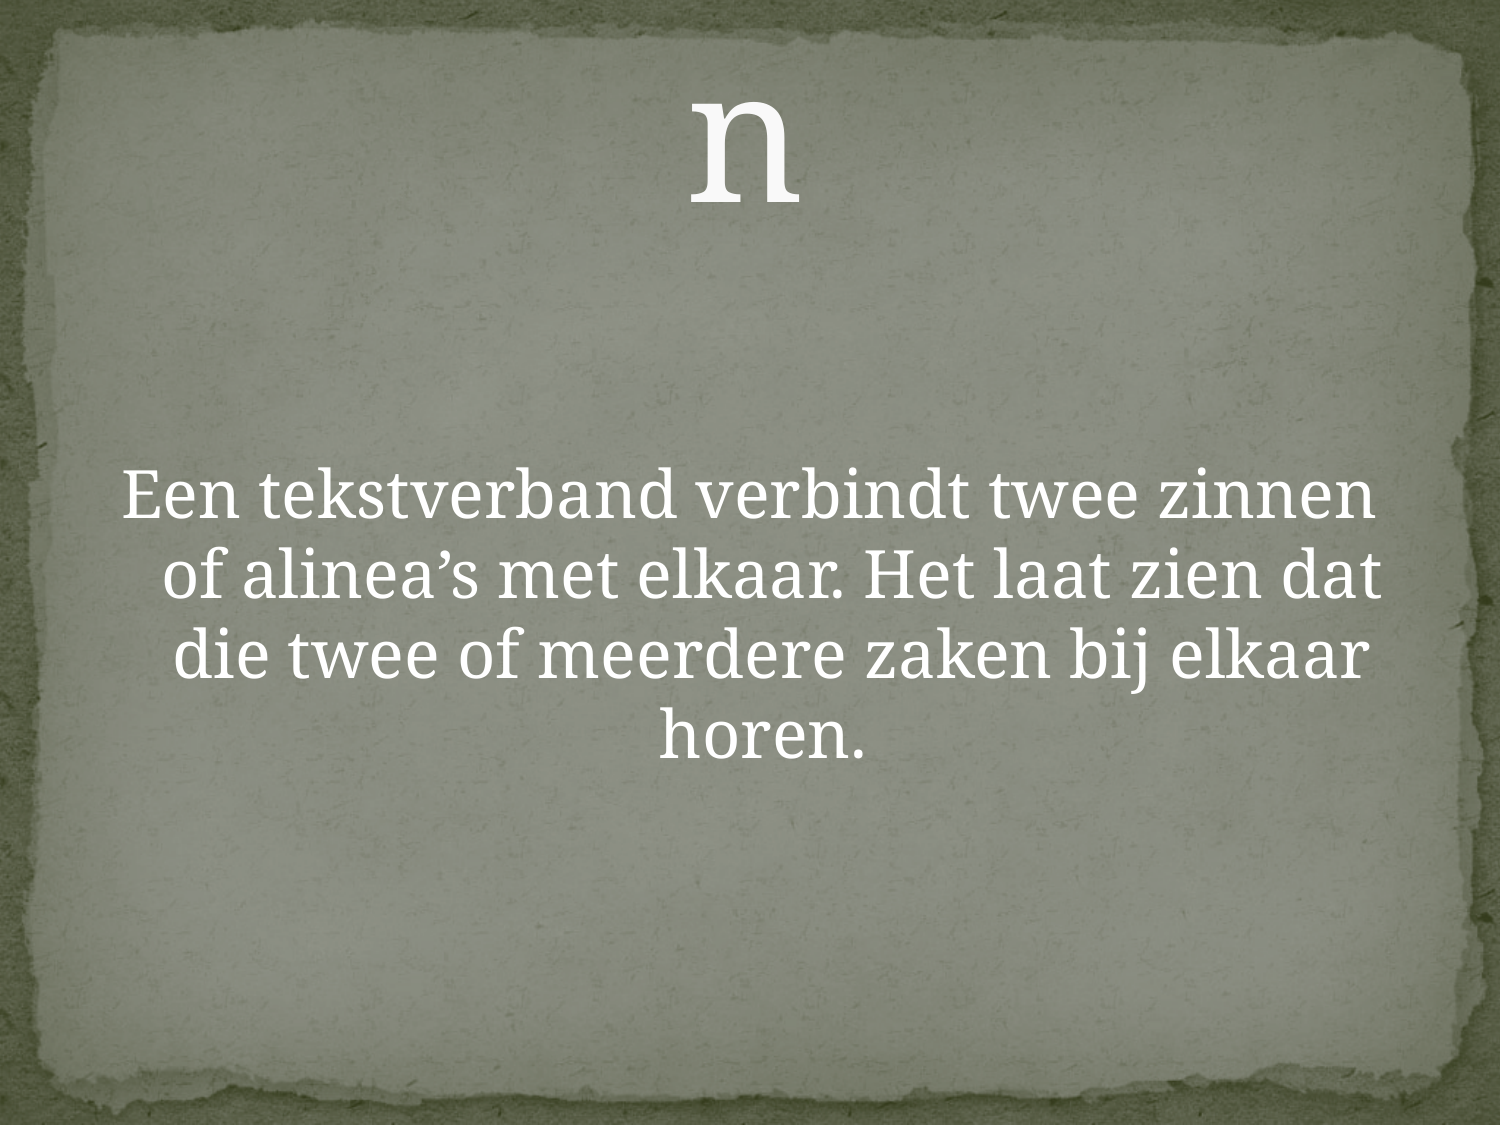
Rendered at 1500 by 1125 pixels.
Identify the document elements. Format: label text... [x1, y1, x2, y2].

title Tekstverbanden [70, 46, 1421, 247]
list Een tekstverband verbindt twee zinnen of alinea’s met elkaar. Het laat zien dat die twee of meerdere zaken bij elkaar horen. [75, 444, 1425, 1000]
